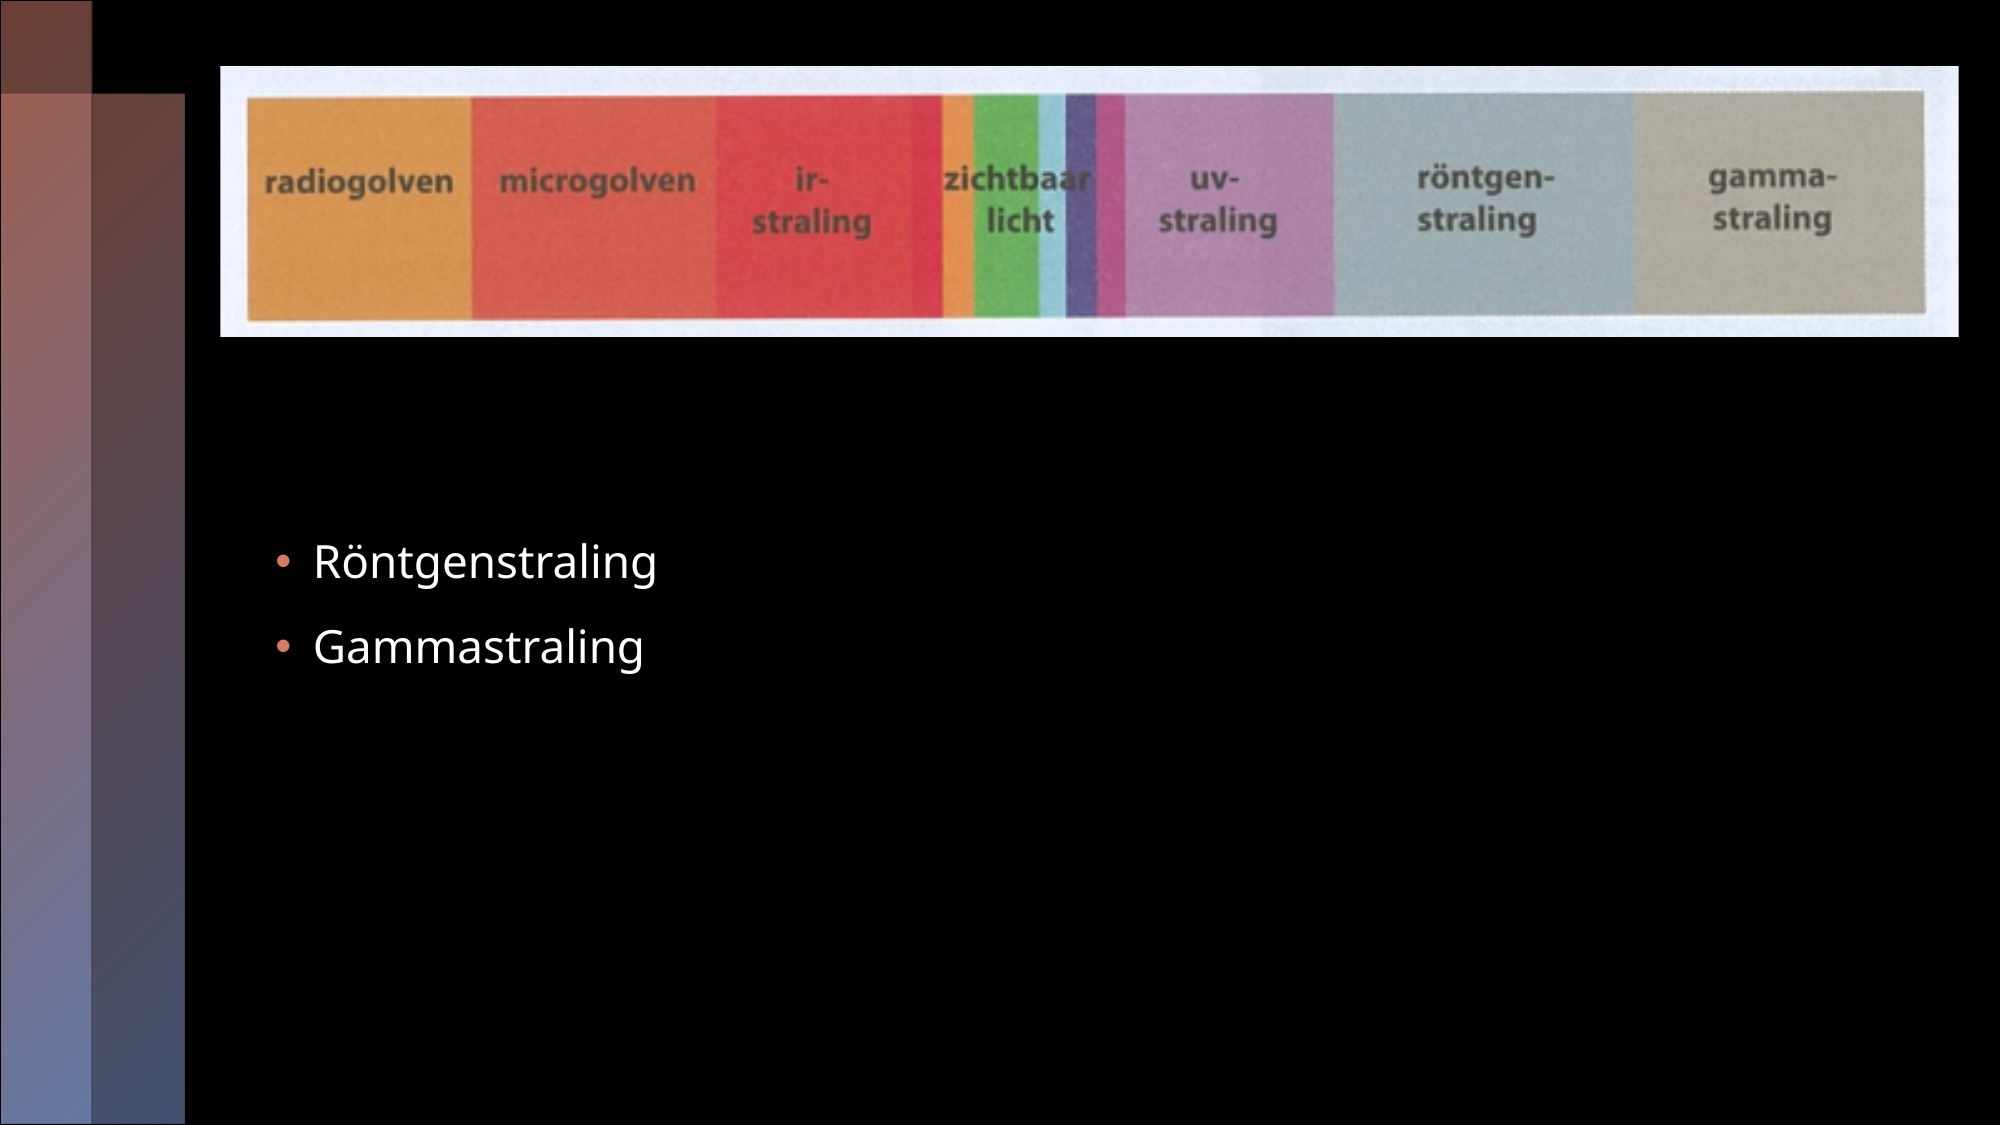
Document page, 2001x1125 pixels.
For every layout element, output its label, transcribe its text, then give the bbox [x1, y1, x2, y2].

picture [220, 66, 1959, 338]
list Röntgenstraling Gammastraling [260, 354, 1817, 999]
